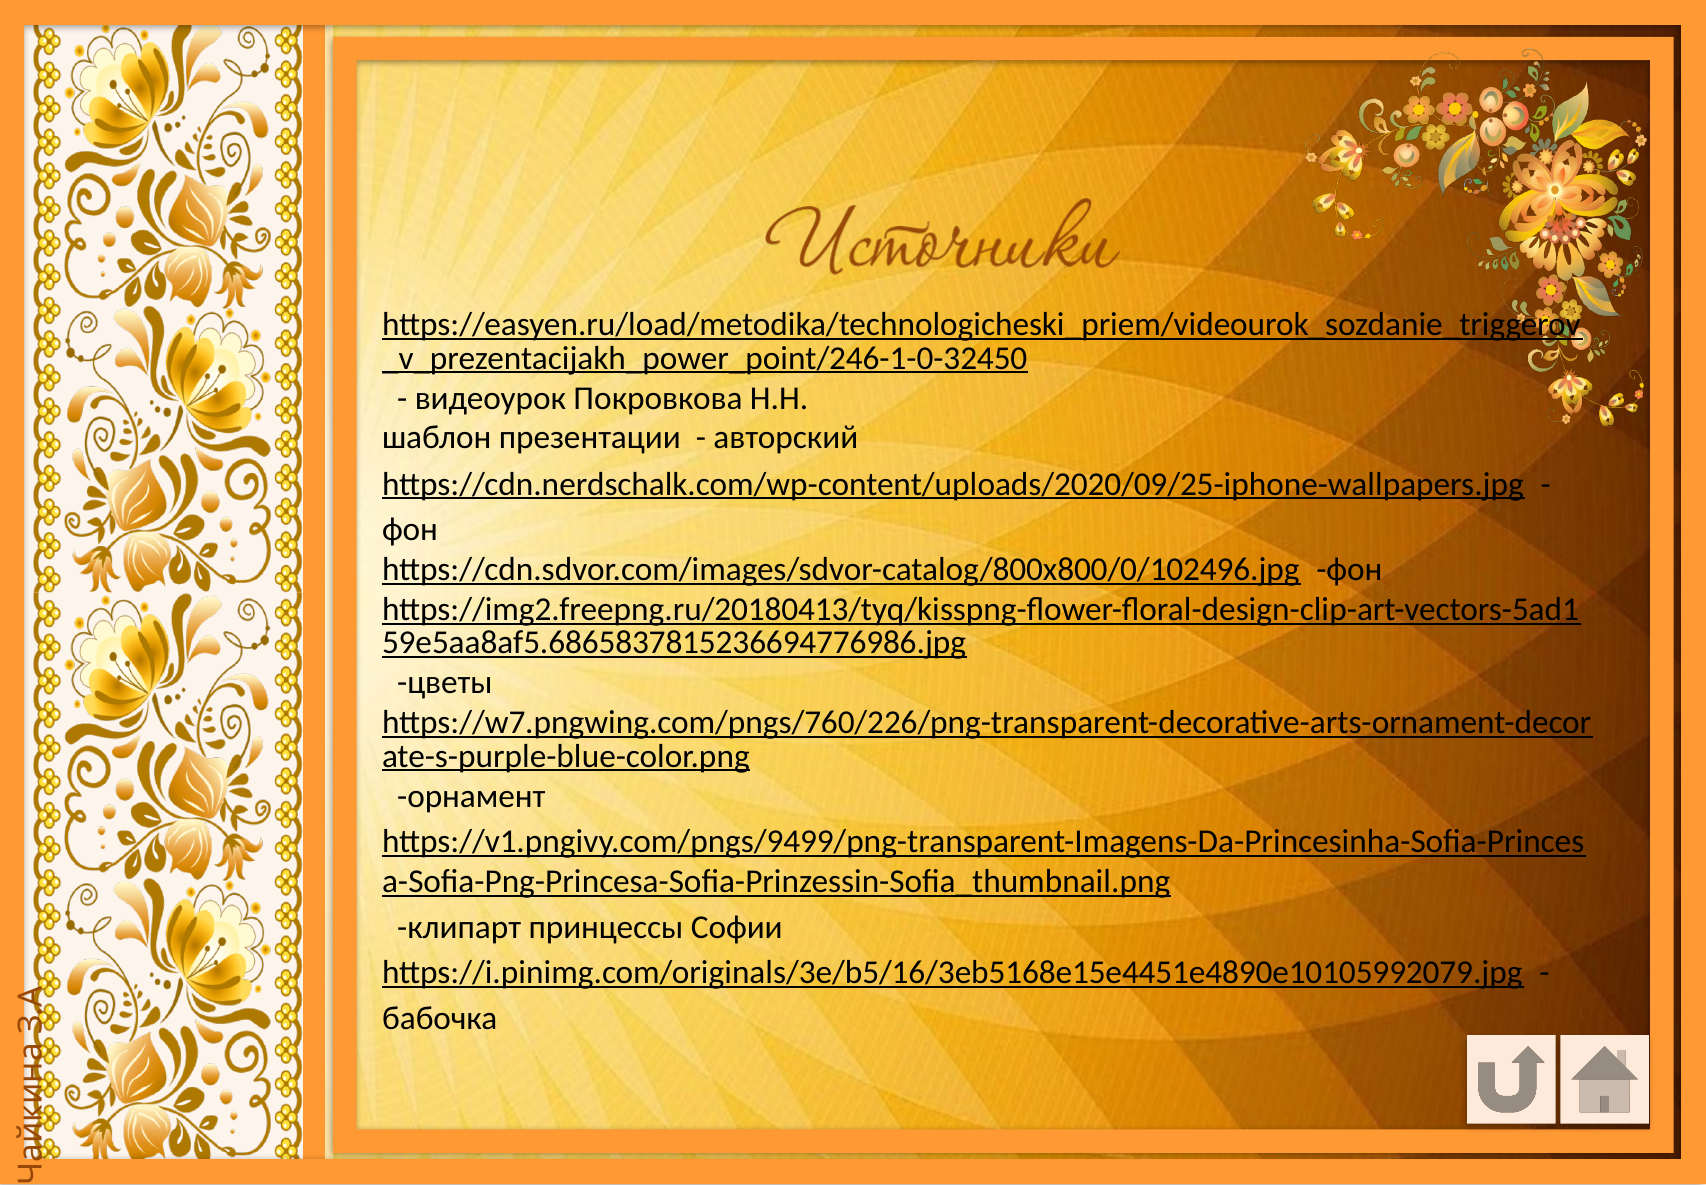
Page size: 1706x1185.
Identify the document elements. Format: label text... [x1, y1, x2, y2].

text_box [1560, 1034, 1650, 1124]
picture [32, 1149, 39, 1157]
text_box https://easyen.ru/load/metodika/technologicheski_priem/videourok_sozdanie_triggerov_v_prezentacijakh_power_point/246-1-0-32450 - видеоурок Покровкова Н.Н. шаблон презентации - авторский https://cdn.nerdschalk.com/wp-content/uploads/2020/09/25-iphone-wallpapers.jpg -фон https://cdn.sdvor.com/images/sdvor-catalog/800x800/0/102496.jpg -фон https://img2.freepng.ru/20180413/tyq/kisspng-flower-floral-design-clip-art-vectors-5ad159e5aa8af5.6865837815236694776986.jpg -цветы https://w7.pngwing.com/pngs/760/226/png-transparent-decorative-arts-ornament-decorate-s-purple-blue-color.png -орнамент https://v1.pngivy.com/pngs/9499/png-transparent-Imagens-Da-Princesinha-Sofia-Princesa-Sofia-Png-Princesa-Sofia-Prinzessin-Sofia_thumbnail.png -клипарт принцессы Софии https://i.pinimg.com/originals/3e/b5/16/3eb5168e15e4451e4890e10105992079.jpg -бабочка [367, 295, 1608, 1045]
text_box [1466, 1034, 1557, 1124]
picture [25, 1149, 32, 1159]
picture [25, 25, 303, 1159]
picture [32, 1048, 39, 1056]
picture [25, 1091, 38, 1099]
picture [25, 1068, 31, 1077]
picture [25, 993, 31, 1000]
picture [25, 1130, 38, 1138]
picture [325, 25, 1681, 1159]
